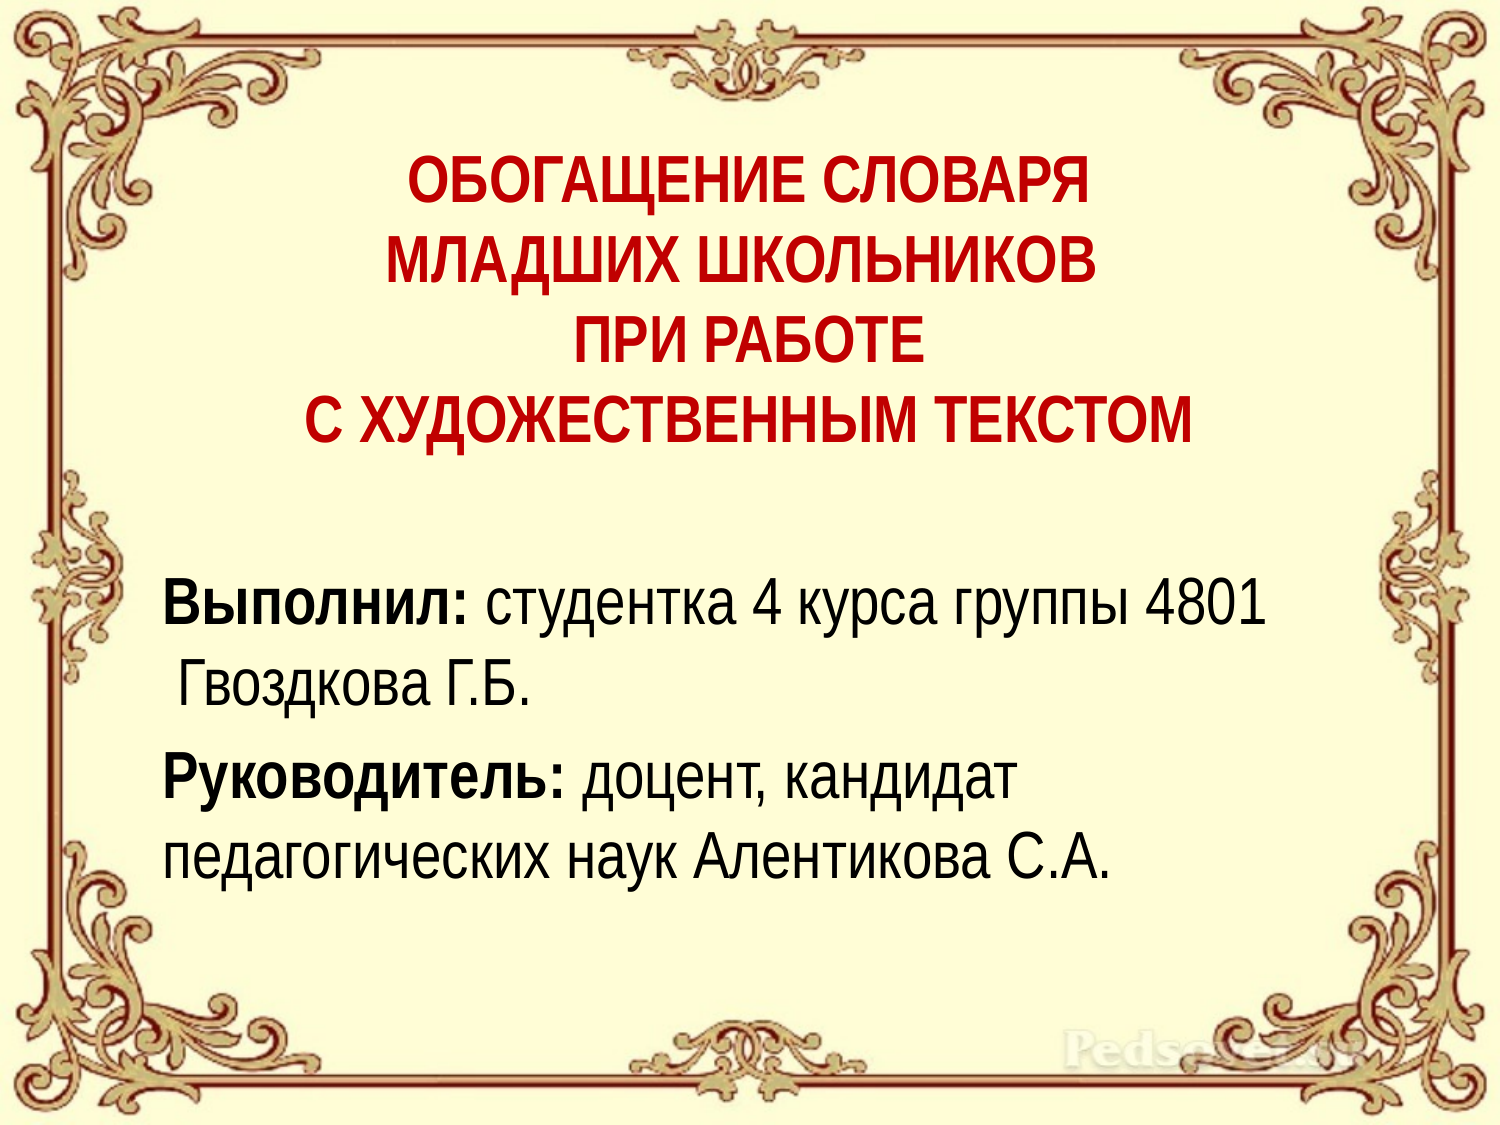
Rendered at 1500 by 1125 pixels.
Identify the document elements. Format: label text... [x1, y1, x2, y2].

picture [0, 0, 1500, 1125]
title ОБОГАЩЕНИЕ СЛОВАРЯ МЛАДШИХ ШКОЛЬНИКОВ ПРИ РАБОТЕ С ХУДОЖЕСТВЕННЫМ ТЕКСТОМ [112, 137, 1388, 516]
subtitle Выполнил: студентка 4 курса группы 4801 Гвоздкова Г.Б. Руководитель: доцент, кандидат педагогических наук Алентикова С.А. [147, 550, 1294, 1083]
